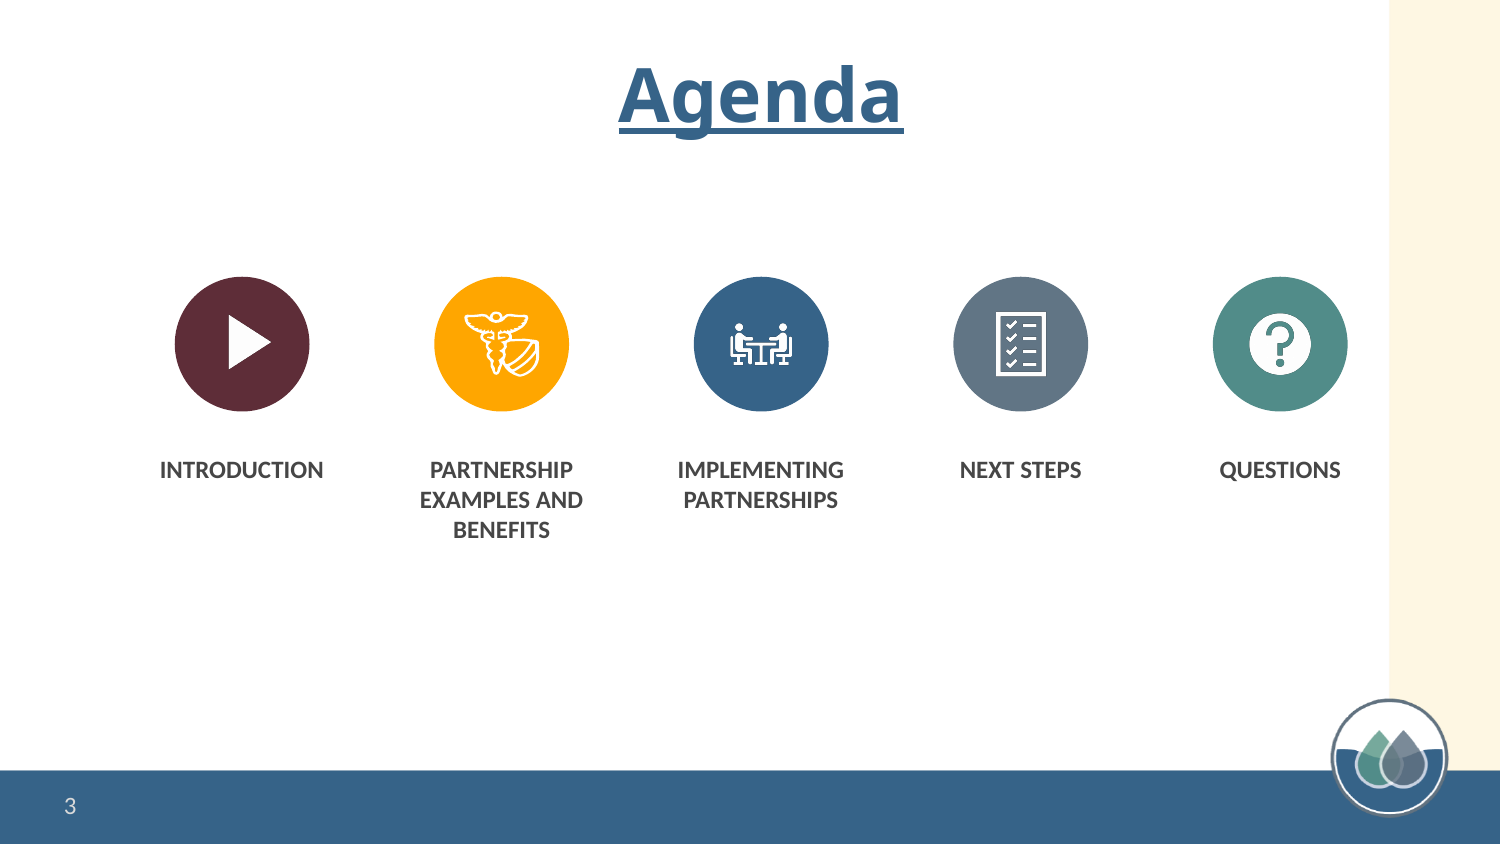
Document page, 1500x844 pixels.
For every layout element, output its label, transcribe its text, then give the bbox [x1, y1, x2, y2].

slide_number 3 [16, 782, 124, 828]
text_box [131, 276, 1391, 542]
picture [0, 0, 1500, 844]
title Agenda [150, 21, 1373, 146]
